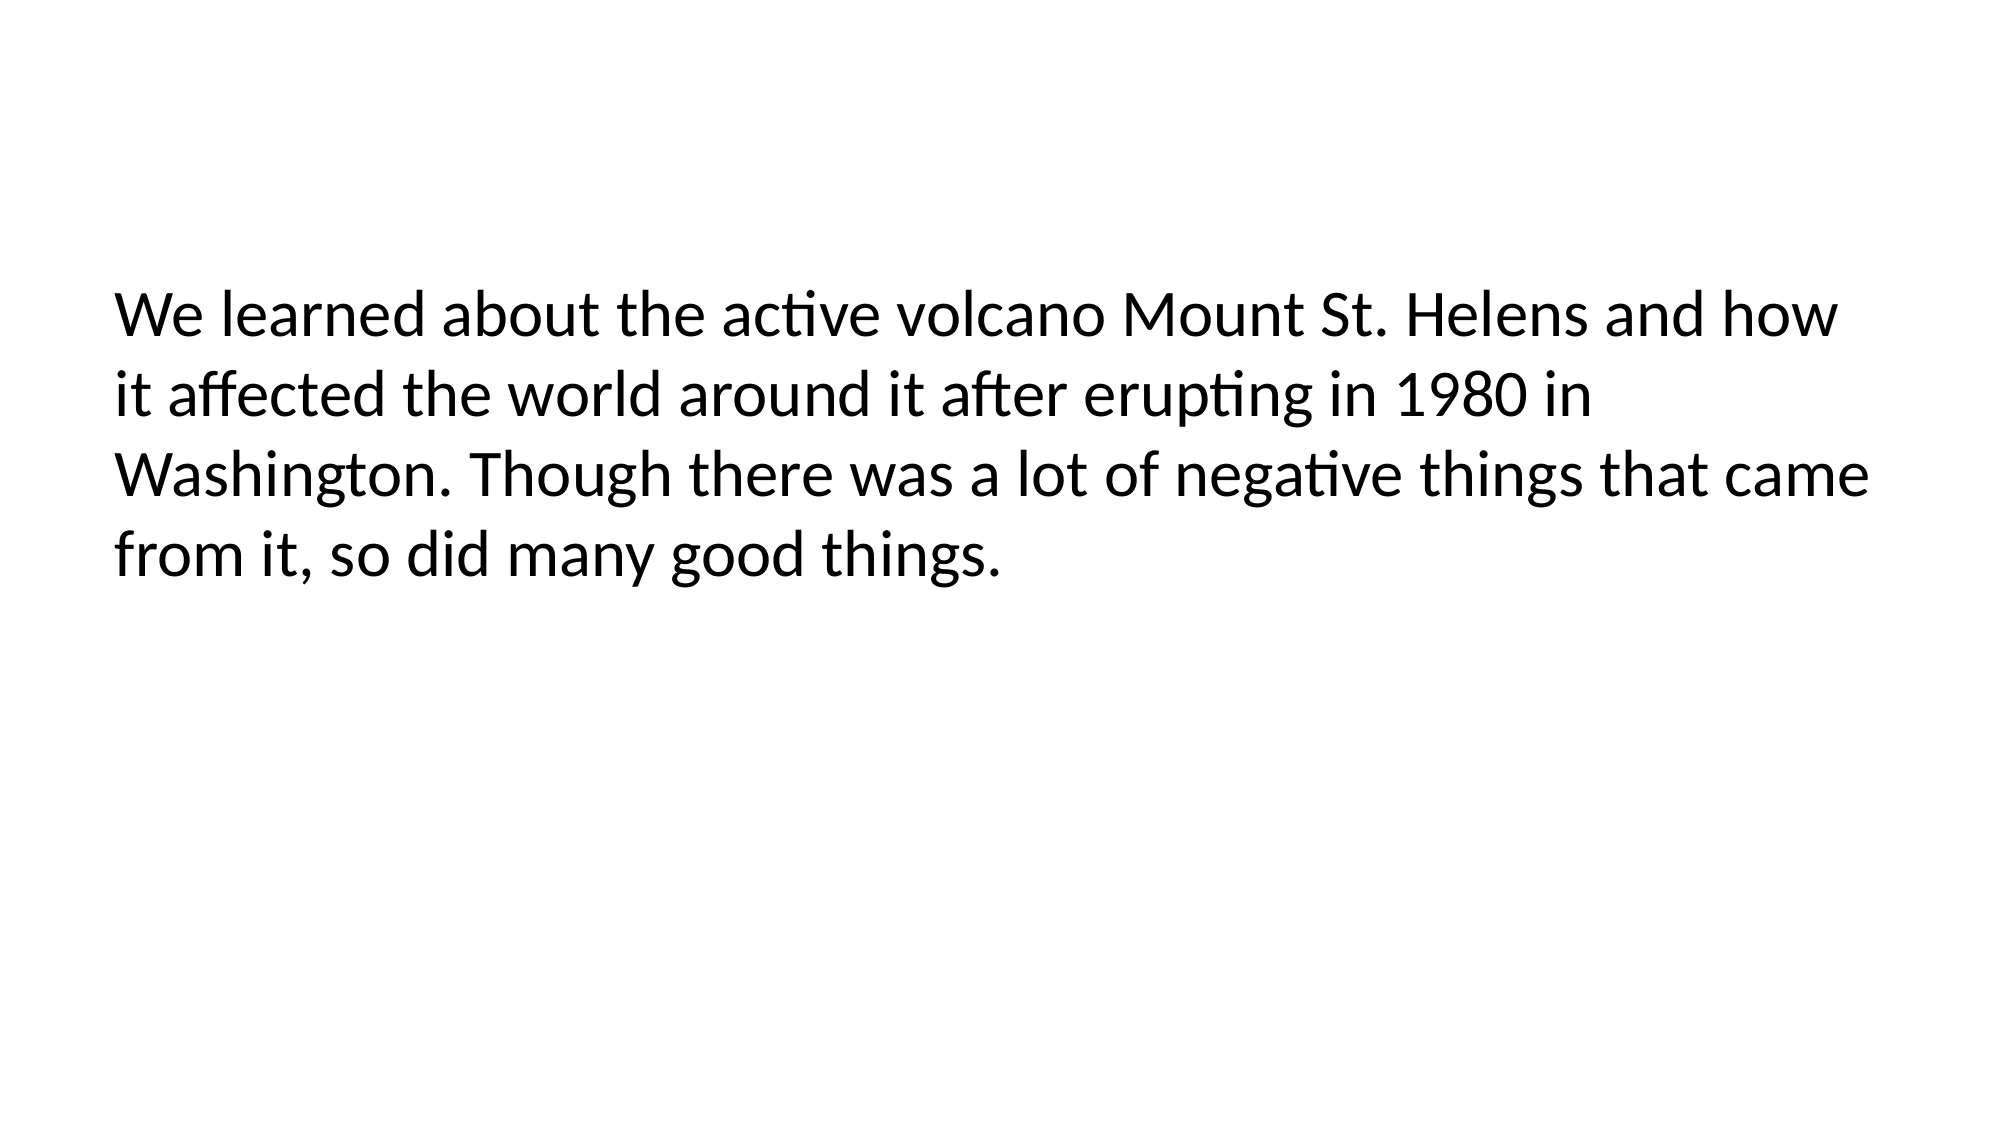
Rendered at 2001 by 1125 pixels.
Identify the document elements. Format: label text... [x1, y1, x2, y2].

list We learned about the active volcano Mount St. Helens and how it affected the world around it after erupting in 1980 in Washington. Though there was a lot of negative things that came from it, so did many good things. [99, 262, 1900, 1005]
